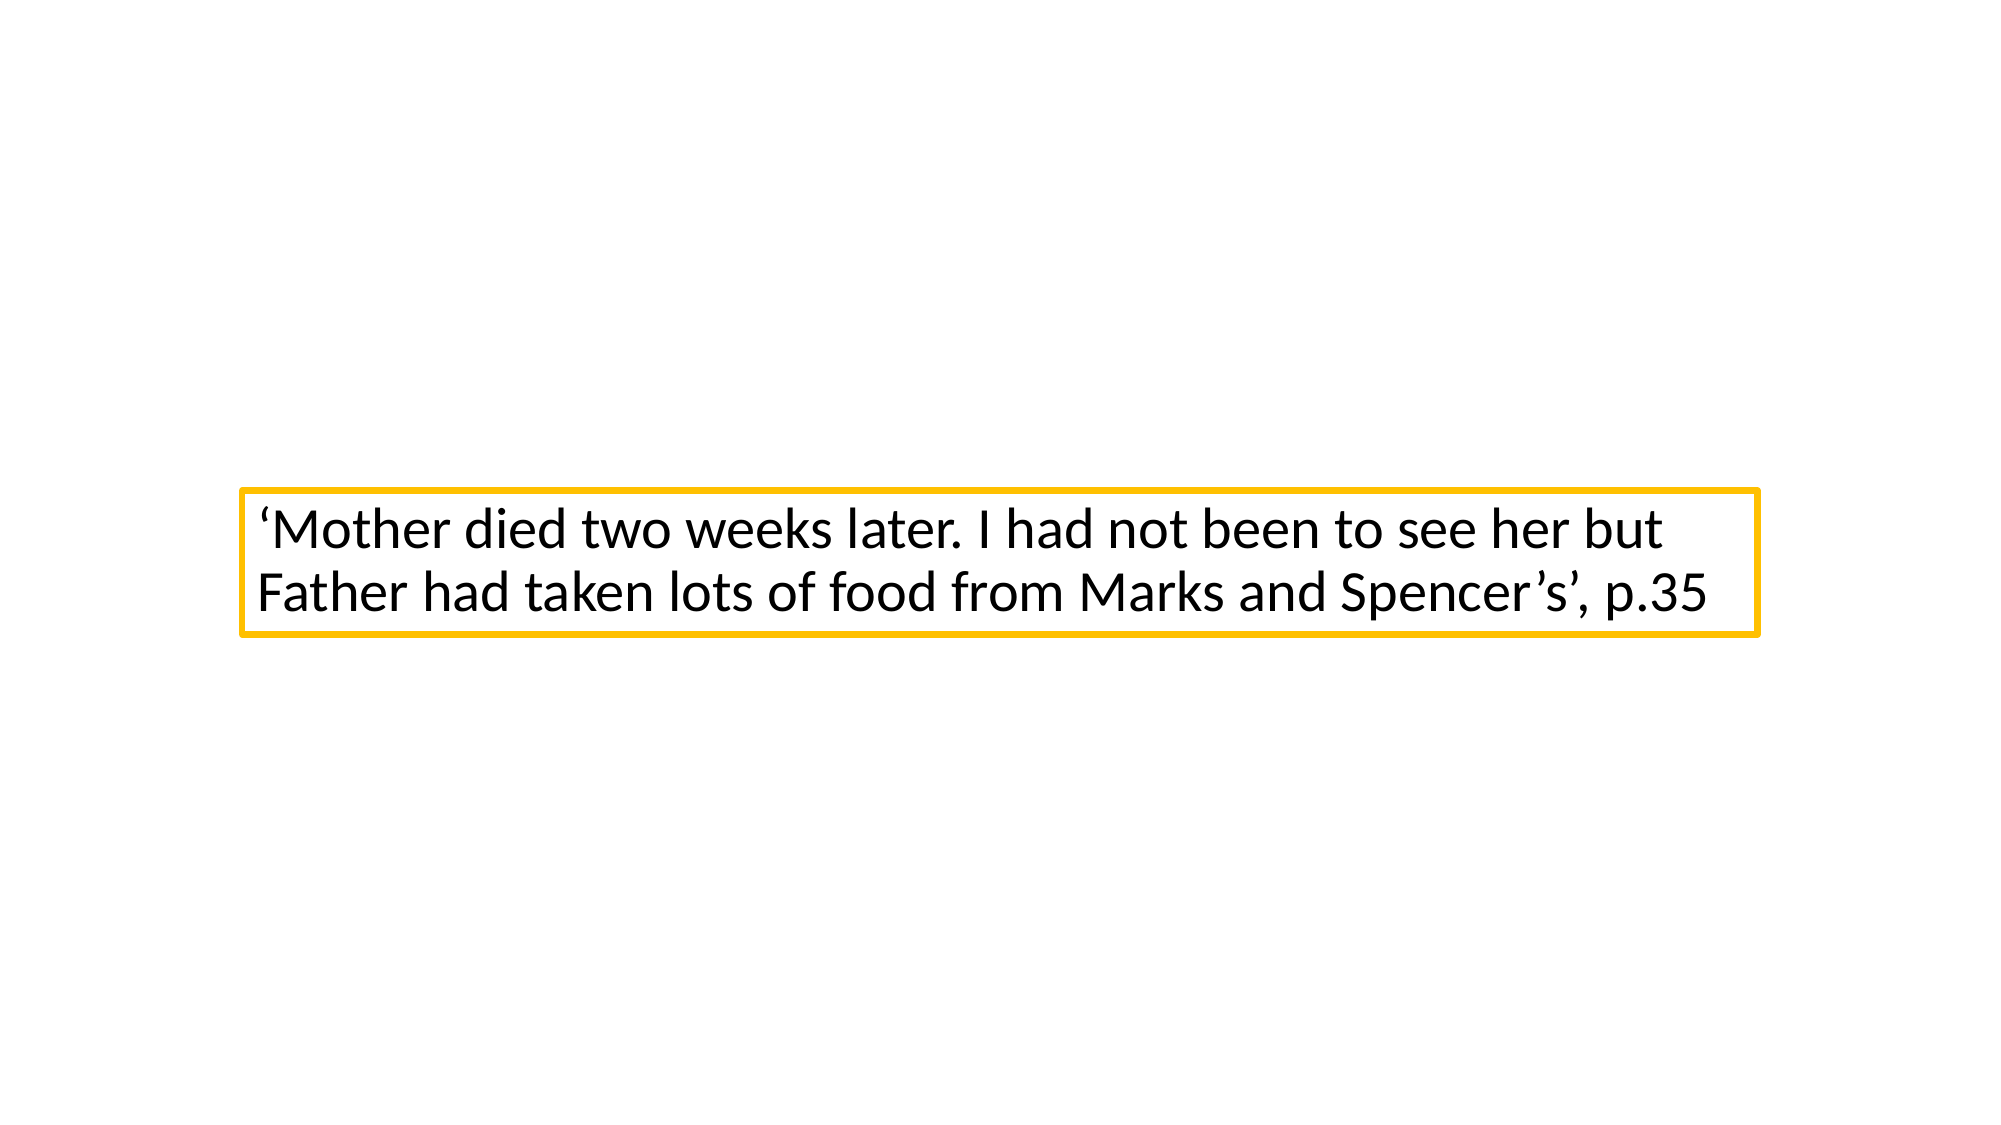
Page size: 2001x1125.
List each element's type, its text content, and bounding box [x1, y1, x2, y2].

list ‘Mother died two weeks later. I had not been to see her but Father had taken lots of food from Marks and Spencer’s’, p.35 [242, 490, 1758, 635]
